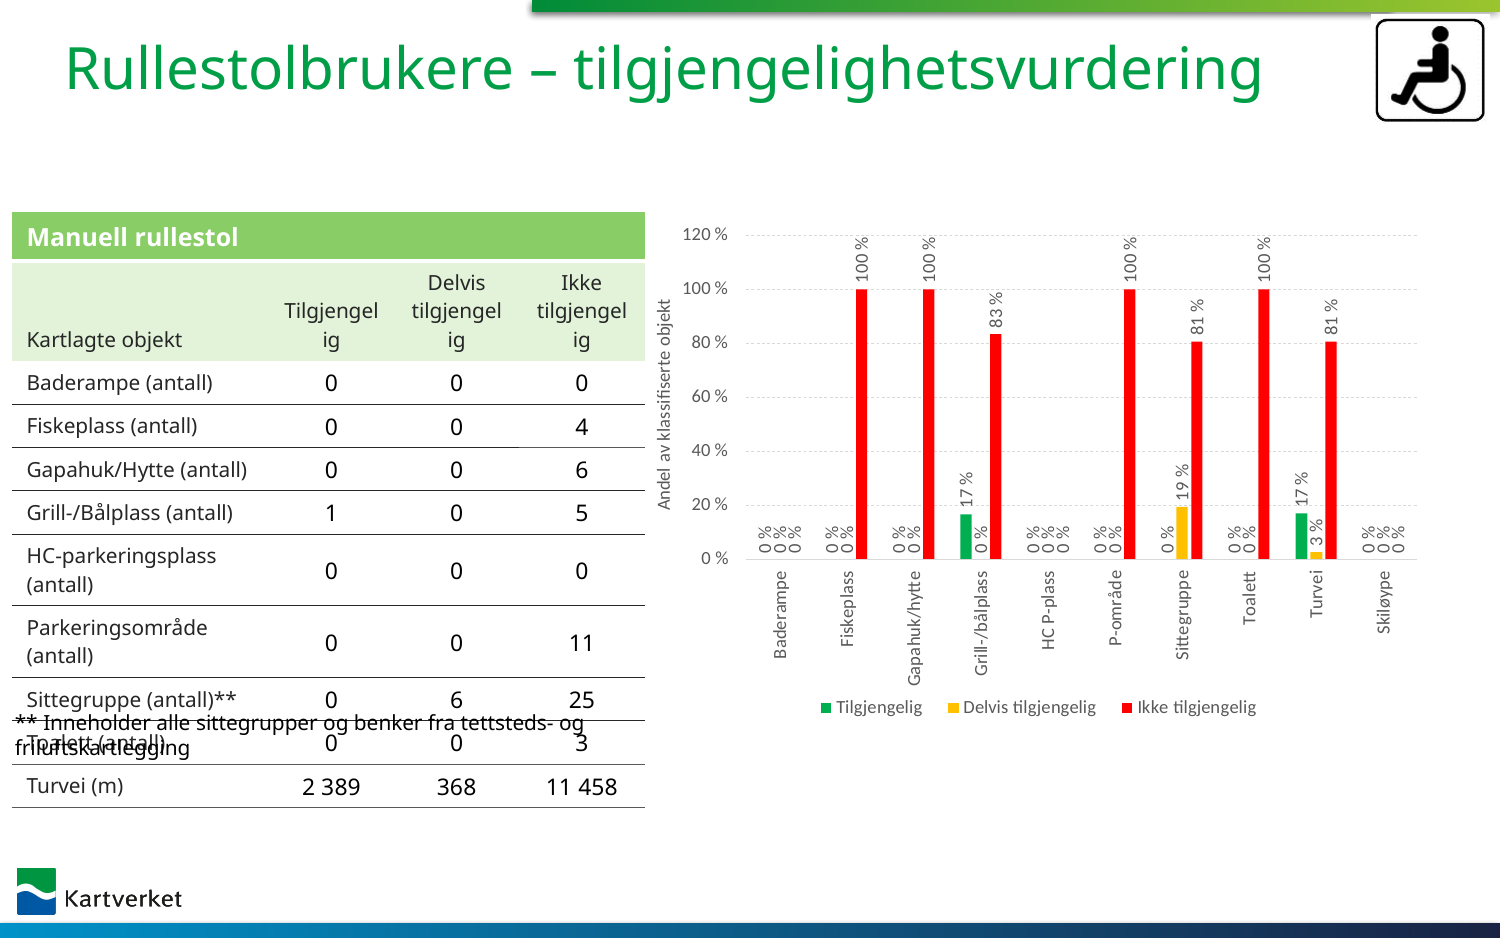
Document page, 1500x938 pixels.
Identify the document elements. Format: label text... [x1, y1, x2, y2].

table_cell Fiskeplass (antall) [12, 405, 269, 447]
table_cell 0 [269, 606, 394, 677]
table_cell Parkeringsområde (antall) [12, 606, 269, 677]
table_cell Ikke tilgjengelig [519, 263, 638, 361]
table_cell 11 458 [519, 768, 645, 807]
table_cell HC-parkeringsplass (antall) [12, 535, 269, 605]
table_cell 0 [394, 405, 519, 447]
table_cell 6 [394, 678, 519, 702]
table_cell Baderampe (antall) [12, 361, 269, 404]
table_cell Turvei (m) [12, 768, 269, 807]
table_cell Grill-/Bålplass (antall) [12, 491, 269, 534]
table_cell 0 [269, 535, 394, 605]
table_cell 0 [394, 491, 519, 534]
text_box ** Inneholder alle sittegrupper og benker fra tettsteds- og friluftskartlegging [0, 702, 745, 768]
table_cell 368 [394, 768, 519, 807]
table_cell 0 [394, 606, 519, 677]
table_cell 0 [269, 448, 394, 490]
table_cell 5 [519, 491, 638, 534]
picture [643, 218, 1427, 728]
table_cell 0 [519, 535, 638, 605]
table_header Manuell rullestol [12, 212, 645, 259]
table_cell 0 [394, 361, 519, 404]
table_cell Sittegruppe (antall)** [12, 678, 269, 702]
table_cell 1 [269, 491, 394, 534]
picture [1371, 13, 1491, 127]
table_cell Kartlagte objekt [12, 263, 269, 361]
table_cell 2 389 [269, 768, 394, 807]
table_cell 0 [394, 535, 519, 605]
table_cell 6 [519, 448, 638, 490]
table_cell Delvis tilgjengelig [394, 263, 519, 361]
table_cell 11 [519, 606, 638, 677]
table_cell Tilgjengelig [269, 263, 394, 361]
table_cell 0 [269, 361, 394, 404]
table_cell 0 [394, 448, 519, 490]
table_cell 4 [519, 405, 638, 447]
text_box Rullestolbrukere – tilgjengelighetsvurdering [49, 12, 1372, 109]
table_cell Gapahuk/Hytte (antall) [12, 448, 269, 490]
table_cell 0 [269, 678, 394, 702]
table_cell 0 [519, 361, 638, 404]
table_cell 25 [519, 678, 638, 702]
table_cell 0 [269, 405, 394, 447]
